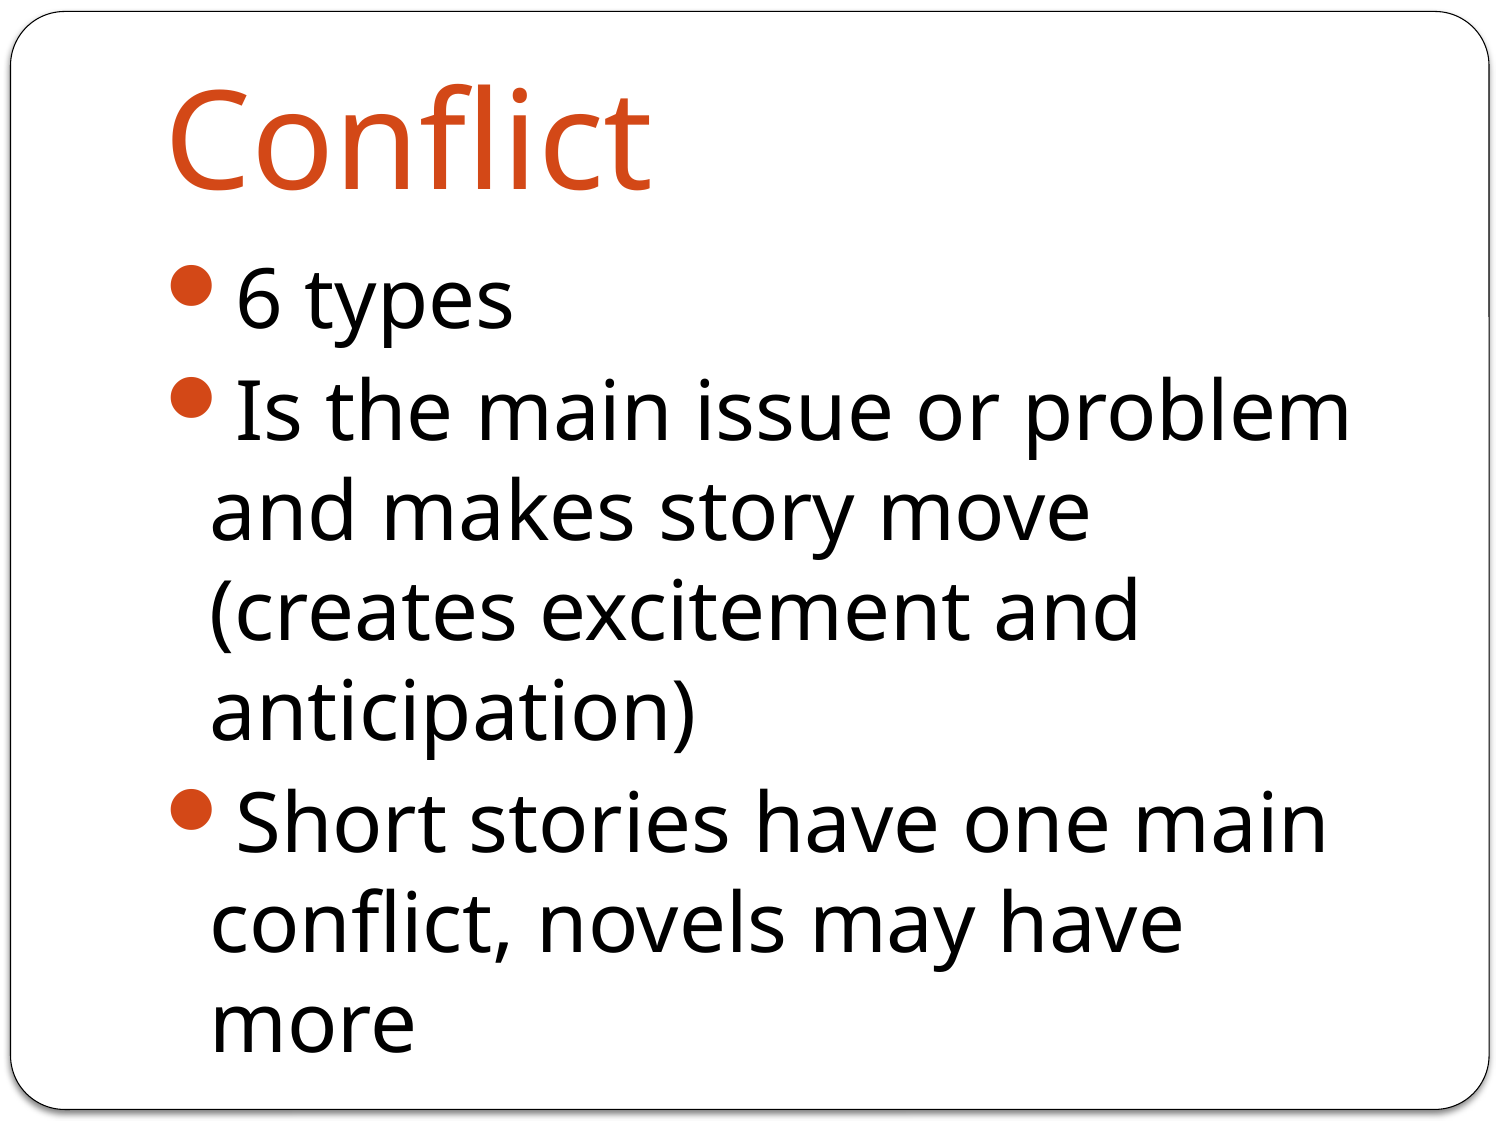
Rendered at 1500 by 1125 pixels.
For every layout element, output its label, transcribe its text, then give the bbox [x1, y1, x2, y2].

list 6 types Is the main issue or problem and makes story move (creates excitement and anticipation) Short stories have one main conflict, novels may have more [150, 237, 1425, 988]
title Conflict [150, 45, 1425, 233]
